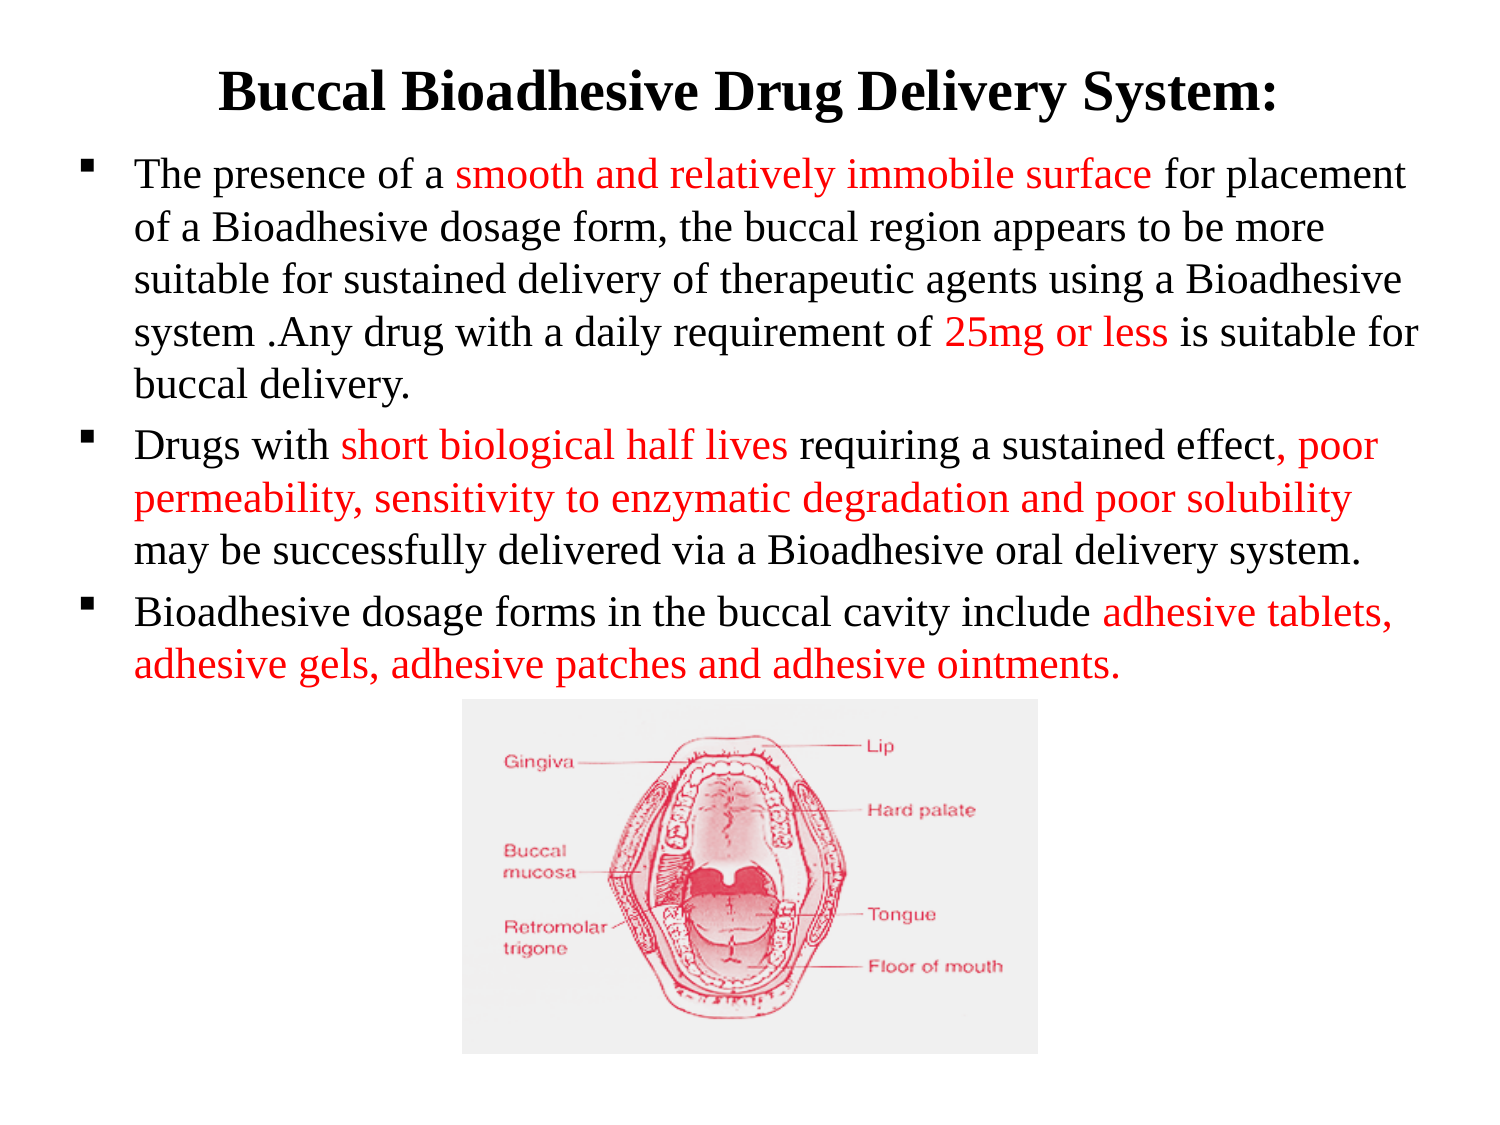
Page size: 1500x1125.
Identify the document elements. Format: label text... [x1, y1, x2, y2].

title Buccal Bioadhesive Drug Delivery System: [62, 24, 1438, 137]
picture [462, 699, 1038, 1054]
subtitle The presence of a smooth and relatively immobile surface for placement of a Bioadhesive dosage form, the buccal region appears to be more suitable for sustained delivery of therapeutic agents using a Bioadhesive system .Any drug with a daily requirement of 25mg or less is suitable for buccal delivery. Drugs with short biological half lives requiring a sustained effect, poor permeability, sensitivity to enzymatic degradation and poor solubility may be successfully delivered via a Bioadhesive oral delivery system. Bioadhesive dosage forms in the buccal cavity include adhesive tablets, adhesive gels, adhesive patches and adhesive ointments. [62, 137, 1438, 1079]
